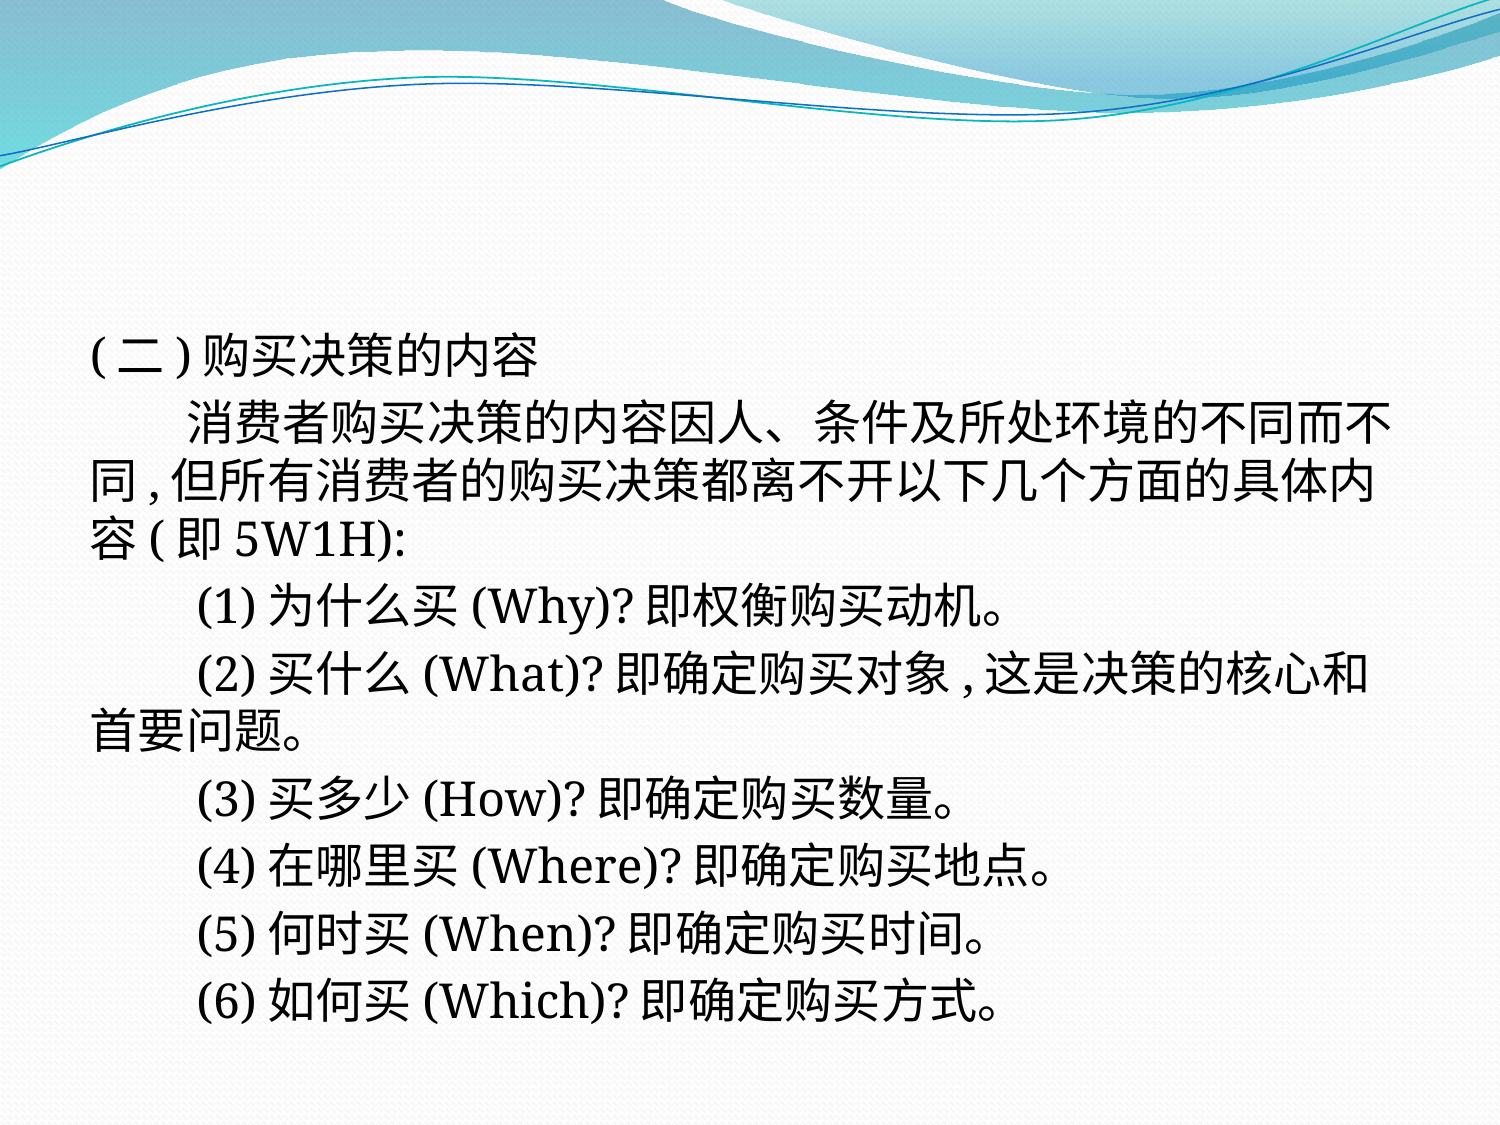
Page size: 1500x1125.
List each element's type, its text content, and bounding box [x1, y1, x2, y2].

list (二)购买决策的内容 消费者购买决策的内容因人、条件及所处环境的不同而不同,但所有消费者的购买决策都离不开以下几个方面的具体内容(即5W1H): (1)为什么买(Why)?即权衡购买动机。 (2)买什么(What)?即确定购买对象,这是决策的核心和首要问题。 (3)买多少(How)?即确定购买数量。 (4)在哪里买(Where)?即确定购买地点。 (5)何时买(When)?即确定购买时间。 (6)如何买(Which)?即确定购买方式。 [75, 317, 1425, 1038]
